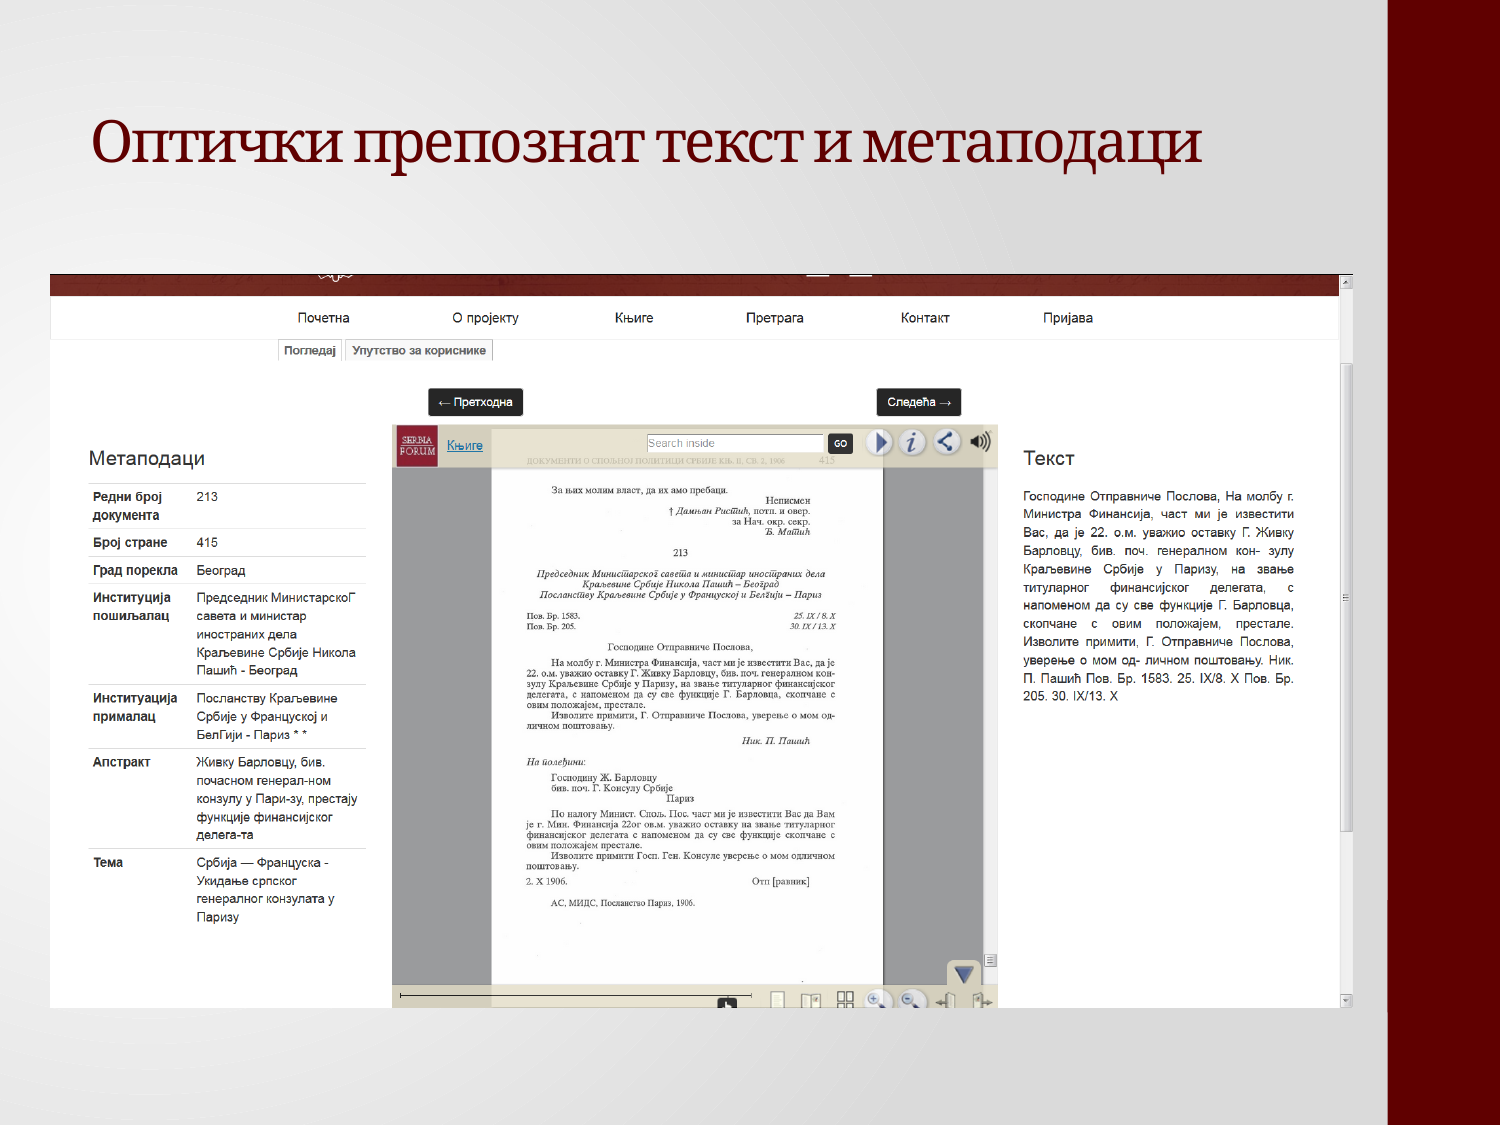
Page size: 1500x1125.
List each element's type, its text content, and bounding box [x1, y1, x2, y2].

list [49, 274, 1354, 1009]
title Оптички препознат текст и метаподаци [75, 45, 1325, 233]
